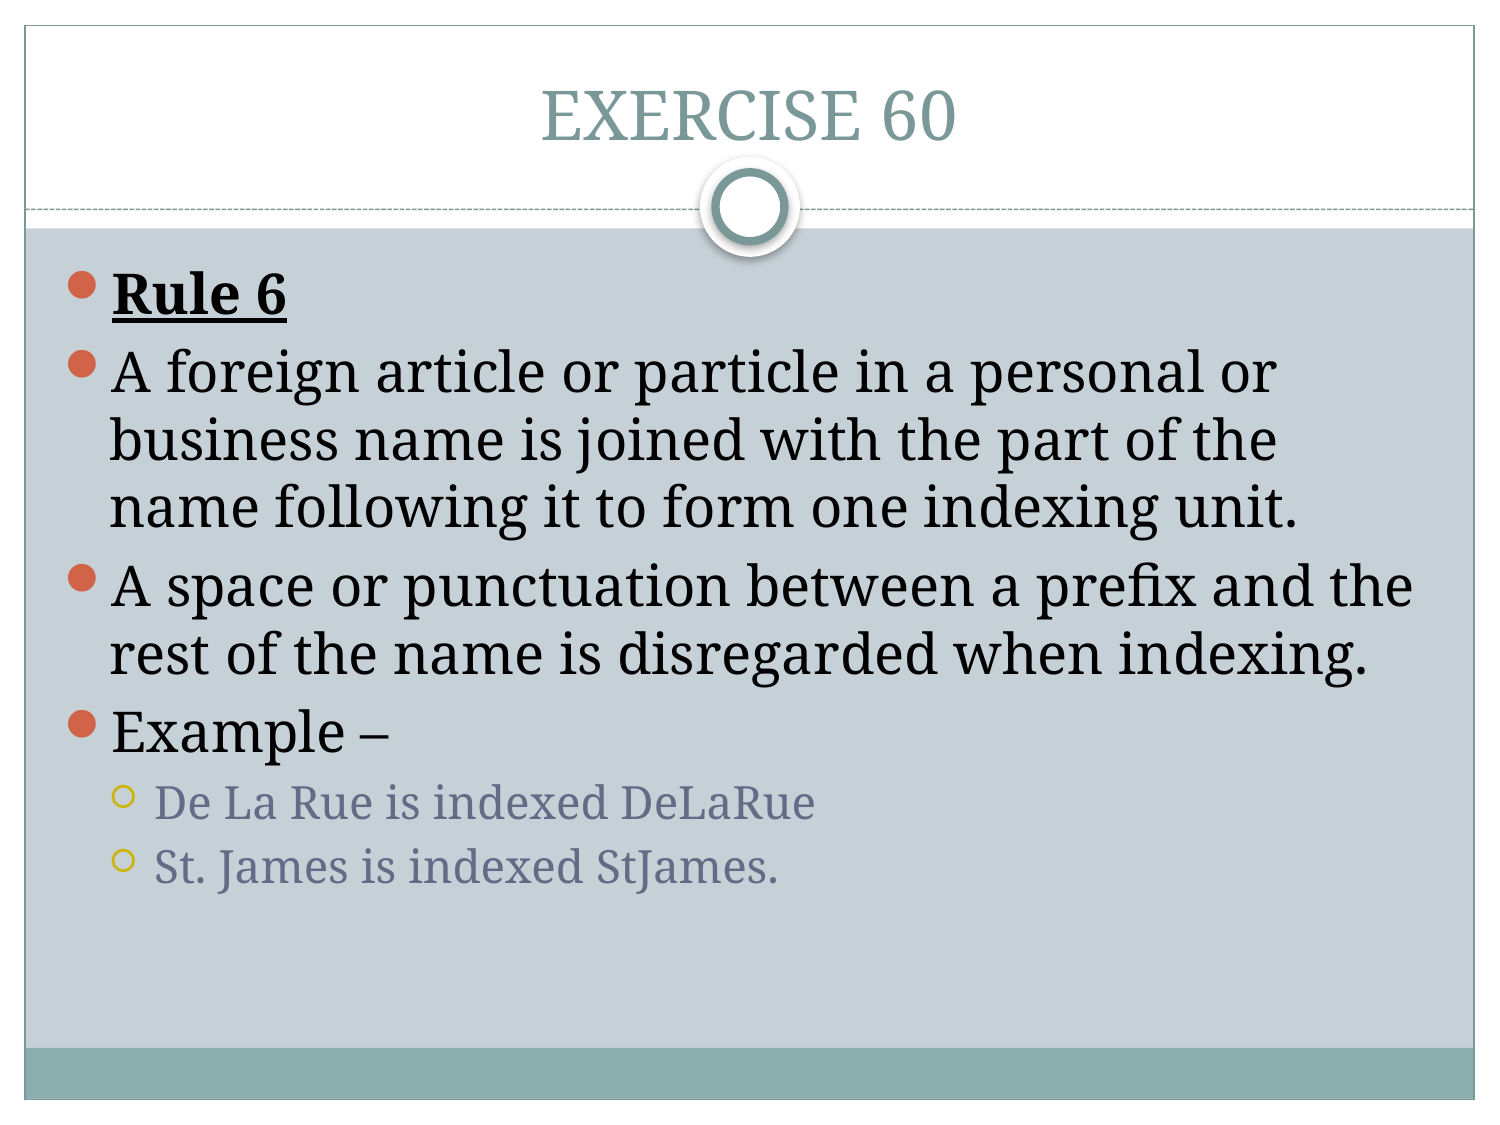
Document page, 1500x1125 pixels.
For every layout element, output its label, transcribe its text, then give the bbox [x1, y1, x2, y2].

list Rule 6 A foreign article or particle in a personal or business name is joined with the part of the name following it to form one indexing unit. A space or punctuation between a prefix and the rest of the name is disregarded when indexing. Example – De La Rue is indexed DeLaRue St. James is indexed StJames. [49, 250, 1445, 1001]
title EXERCISE 60 [49, 37, 1450, 162]
